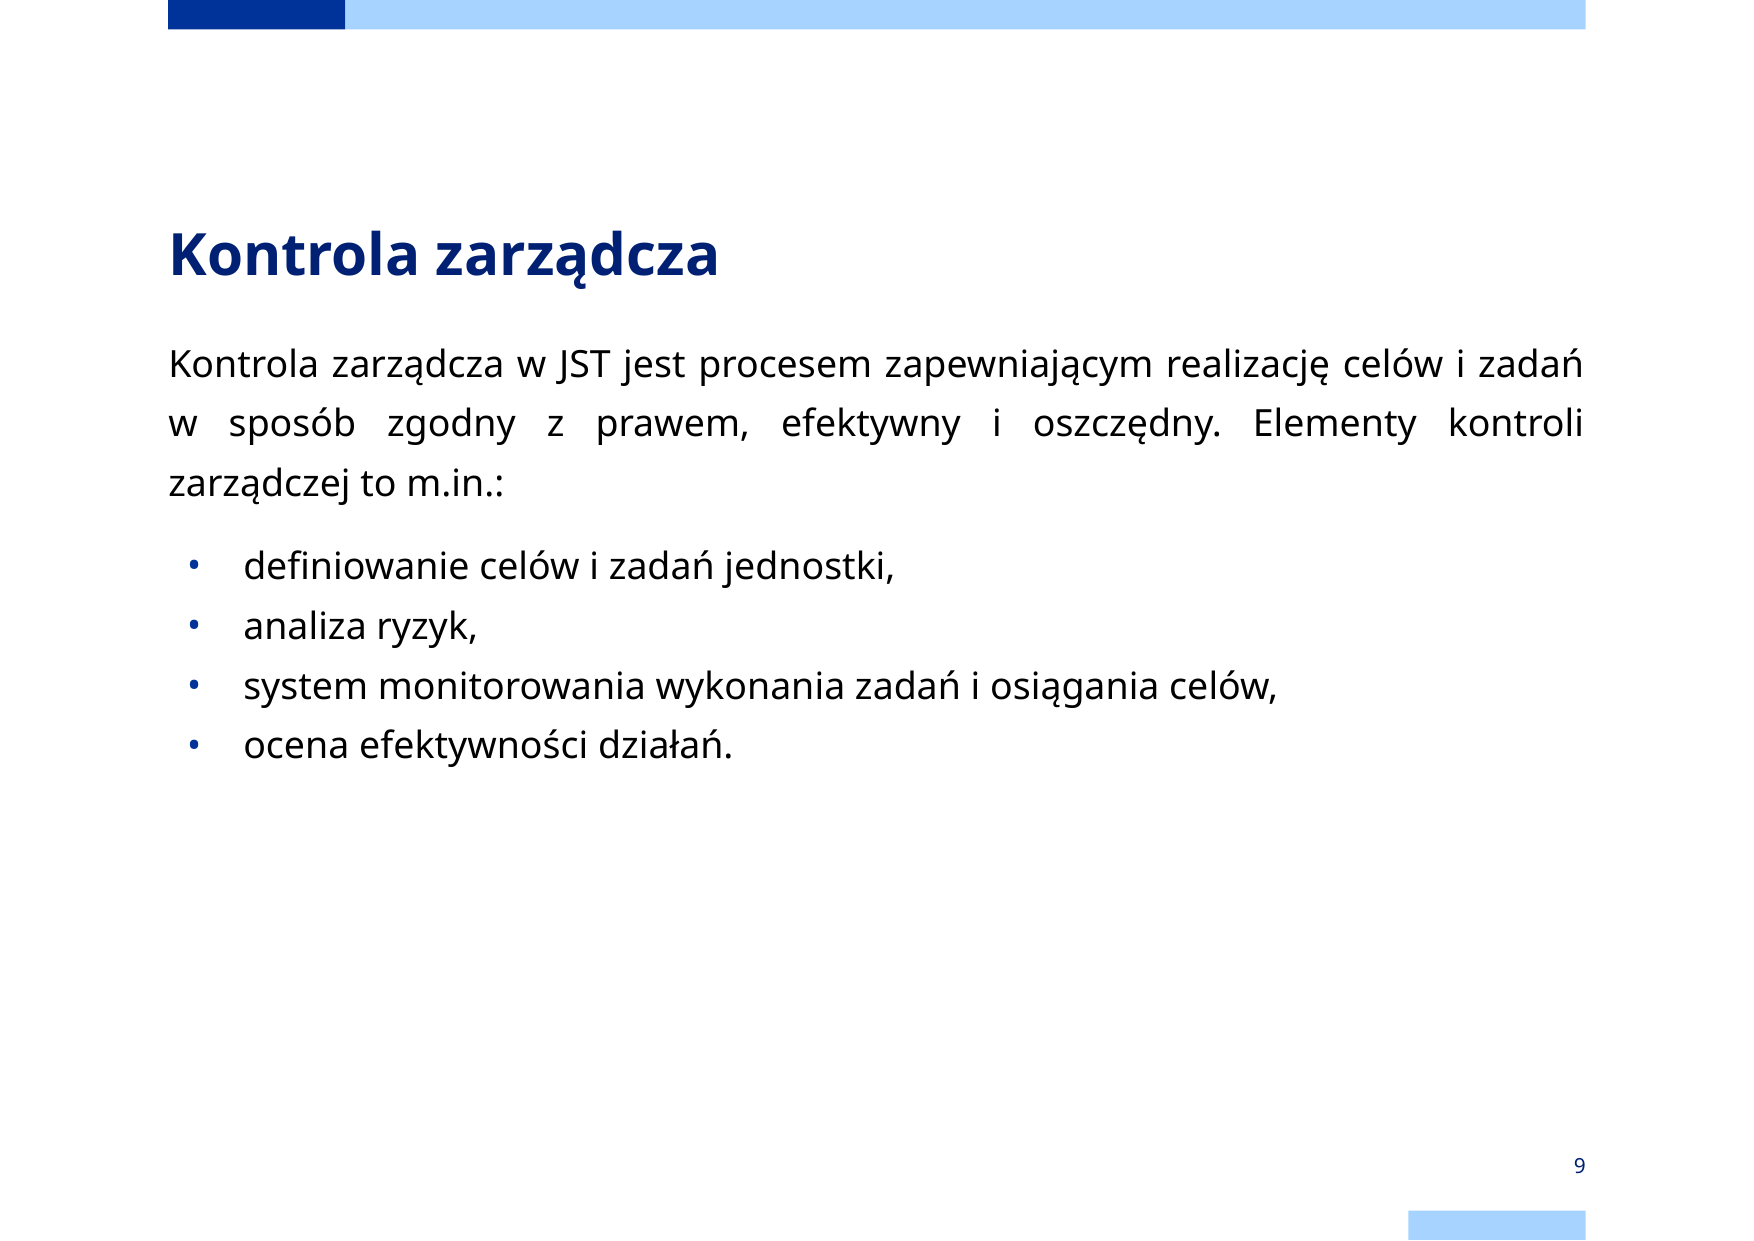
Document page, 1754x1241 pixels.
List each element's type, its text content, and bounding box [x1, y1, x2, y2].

list Kontrola zarządcza w JST jest procesem zapewniającym realizację celów i zadań w sposób zgodny z prawem, efektywny i oszczędny. Elementy kontroli zarządczej to m.in.: definiowanie celów i zadań jednostki, analiza ryzyk, system monitorowania wykonania zadań i osiągania celów, ocena efektywności działań. [168, 324, 1586, 1093]
slide_number ‹#› [1408, 1151, 1586, 1182]
title Kontrola zarządcza [168, 147, 1586, 324]
